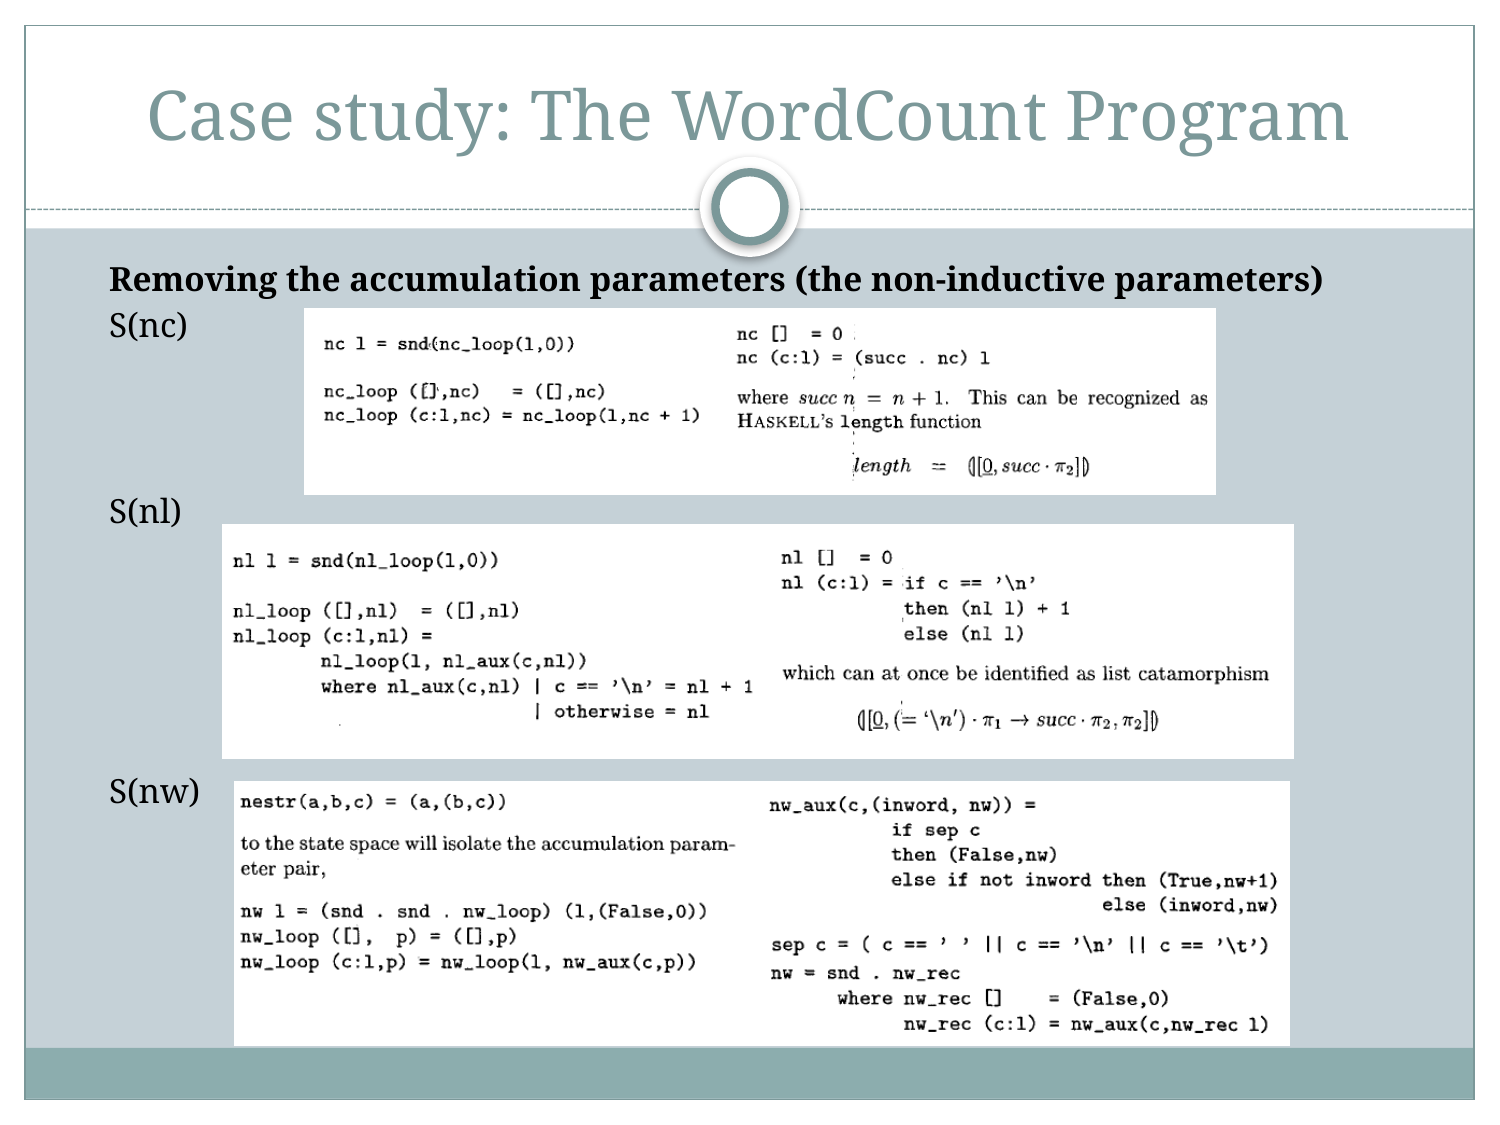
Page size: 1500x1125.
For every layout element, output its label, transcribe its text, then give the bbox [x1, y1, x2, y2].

picture [234, 781, 1290, 1047]
list Removing the accumulation parameters (the non-inductive parameters) S(nc) S(nl) S(nw) [49, 250, 1445, 1001]
title Case study: The WordCount Program [49, 37, 1450, 162]
picture [304, 308, 1216, 495]
picture [222, 523, 1294, 759]
